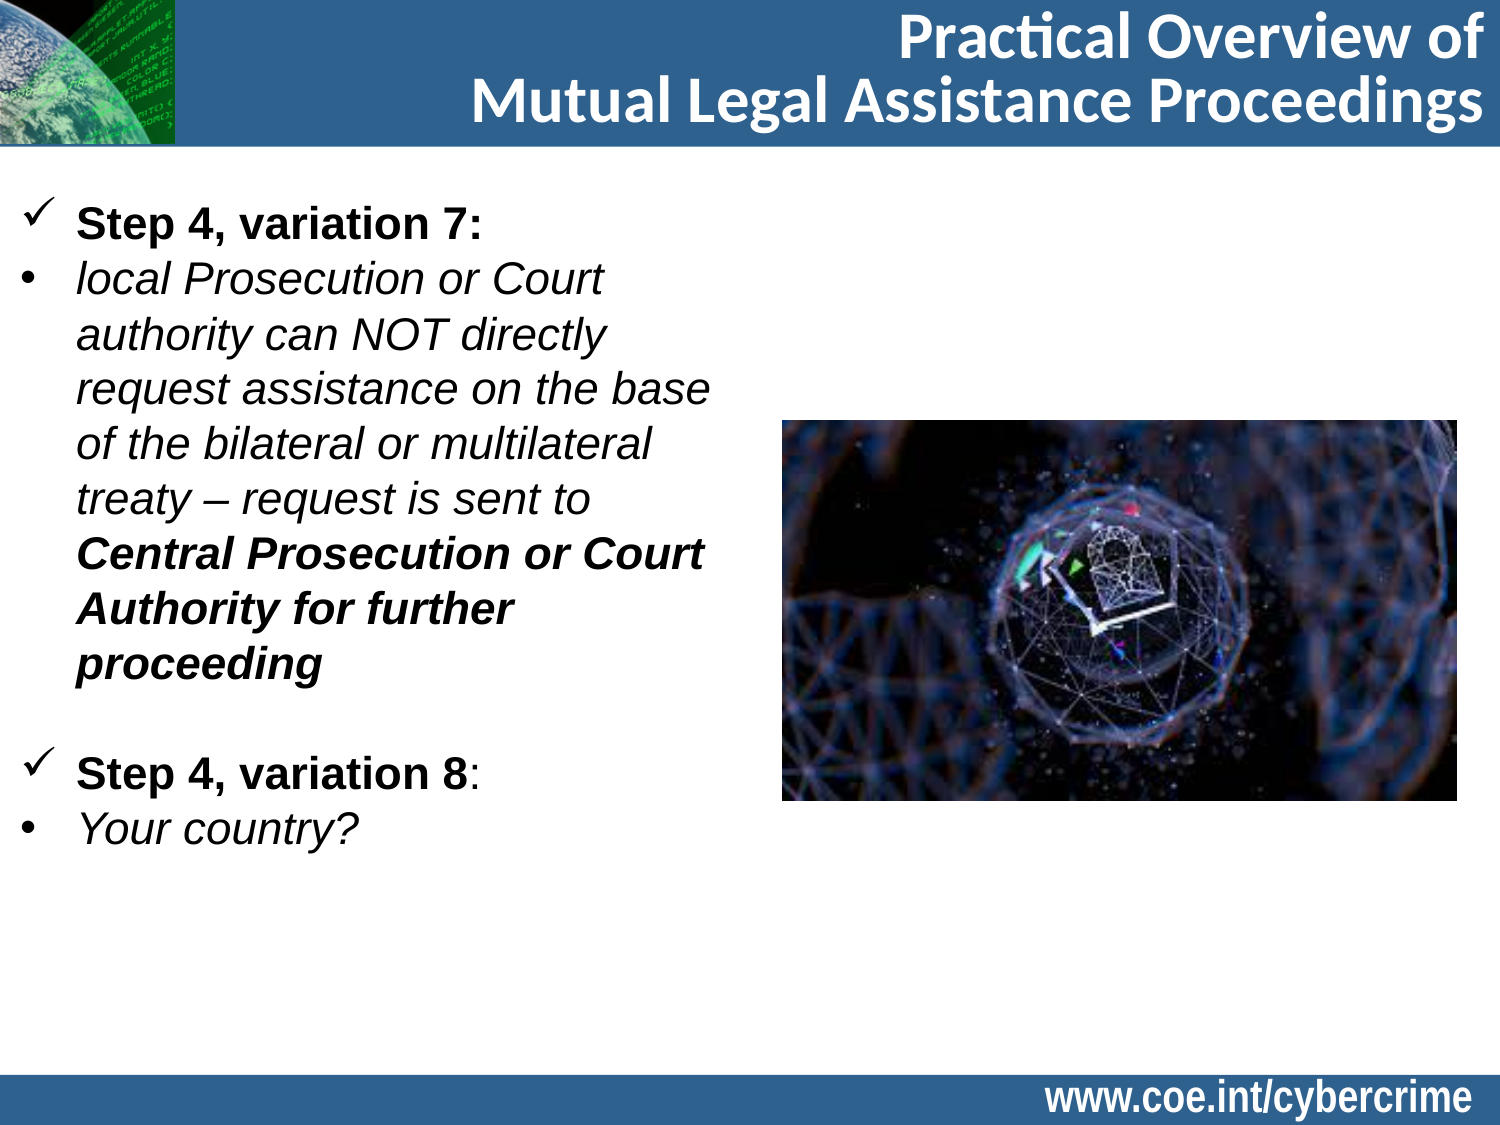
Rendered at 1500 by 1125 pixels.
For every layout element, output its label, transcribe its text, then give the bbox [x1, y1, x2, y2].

text_box Step 4, variation 7: local Prosecution or Court authority can NOT directly request assistance on the base of the bilateral or multilateral treaty – request is sent to Central Prosecution or Court Authority for further proceeding Step 4, variation 8: Your country? [5, 186, 756, 1027]
picture [0, 0, 175, 144]
text_box [0, 1073, 1030, 1125]
picture [782, 420, 1458, 801]
text_box Practical Overview of Mutual Legal Assistance Proceedings [177, 0, 1500, 149]
text_box www.coe.int/cybercrime [1030, 1059, 1500, 1125]
